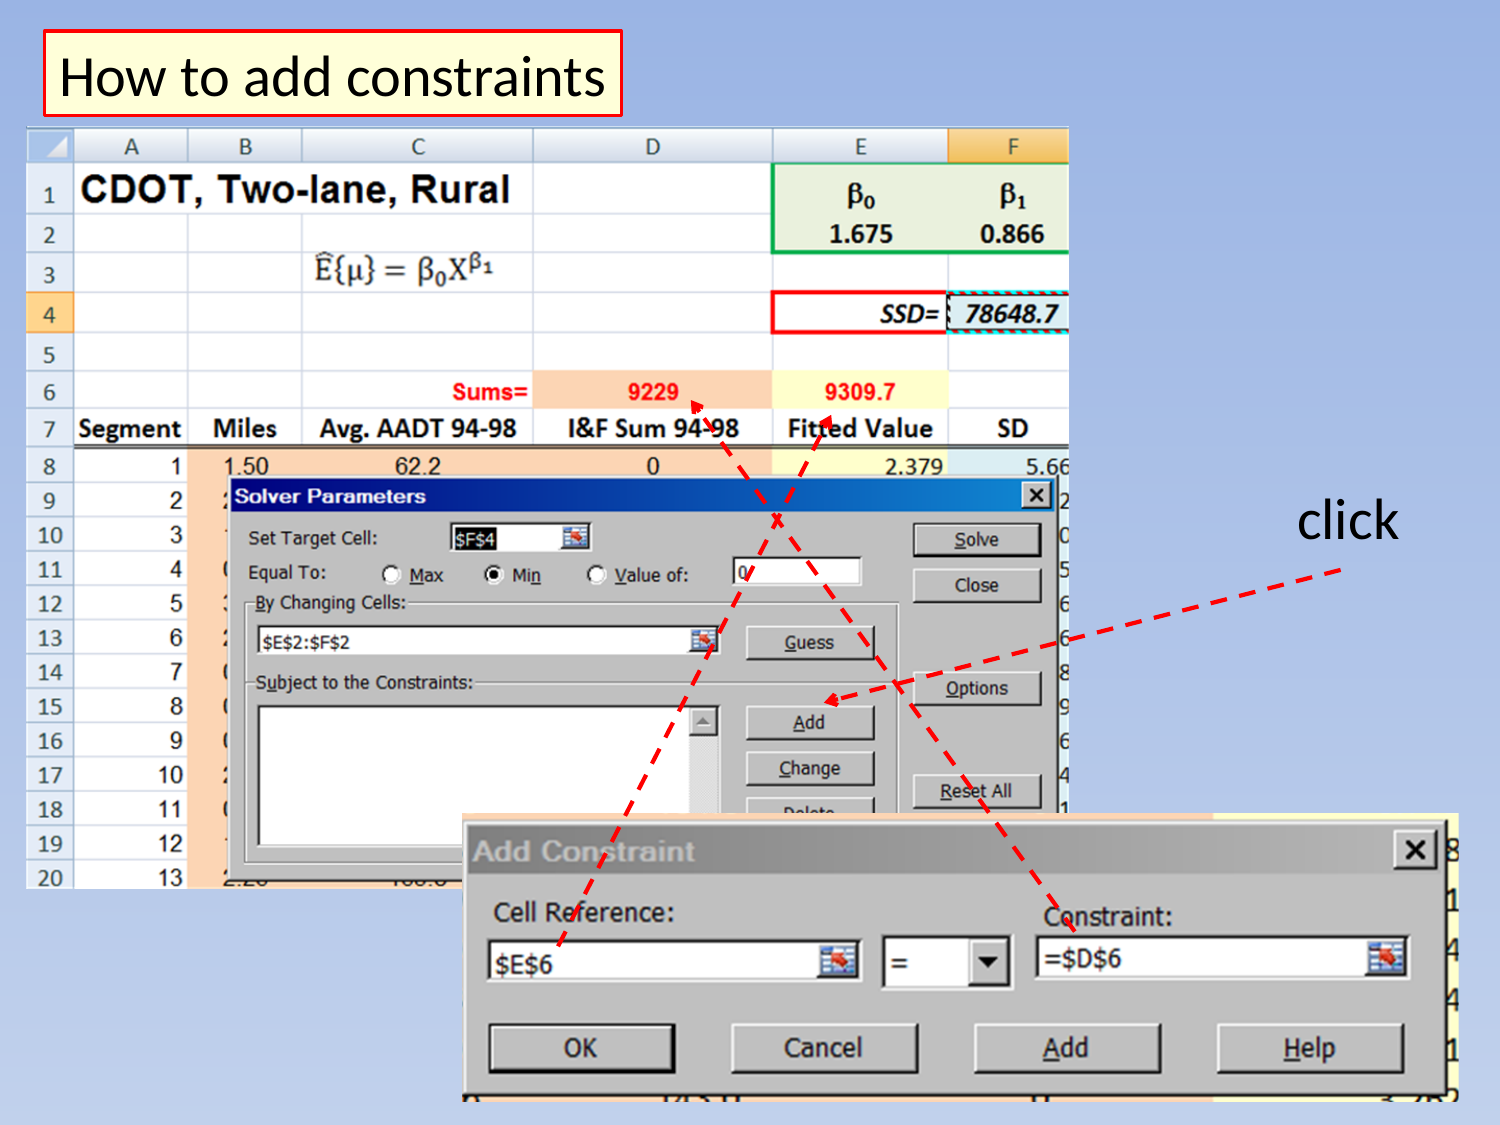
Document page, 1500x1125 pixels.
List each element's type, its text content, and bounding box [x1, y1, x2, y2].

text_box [557, 414, 832, 947]
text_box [690, 399, 1076, 932]
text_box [1080, 569, 1341, 703]
text_box click [1282, 473, 1415, 559]
picture [26, 126, 1459, 1102]
text_box How to add constraints [44, 30, 622, 116]
